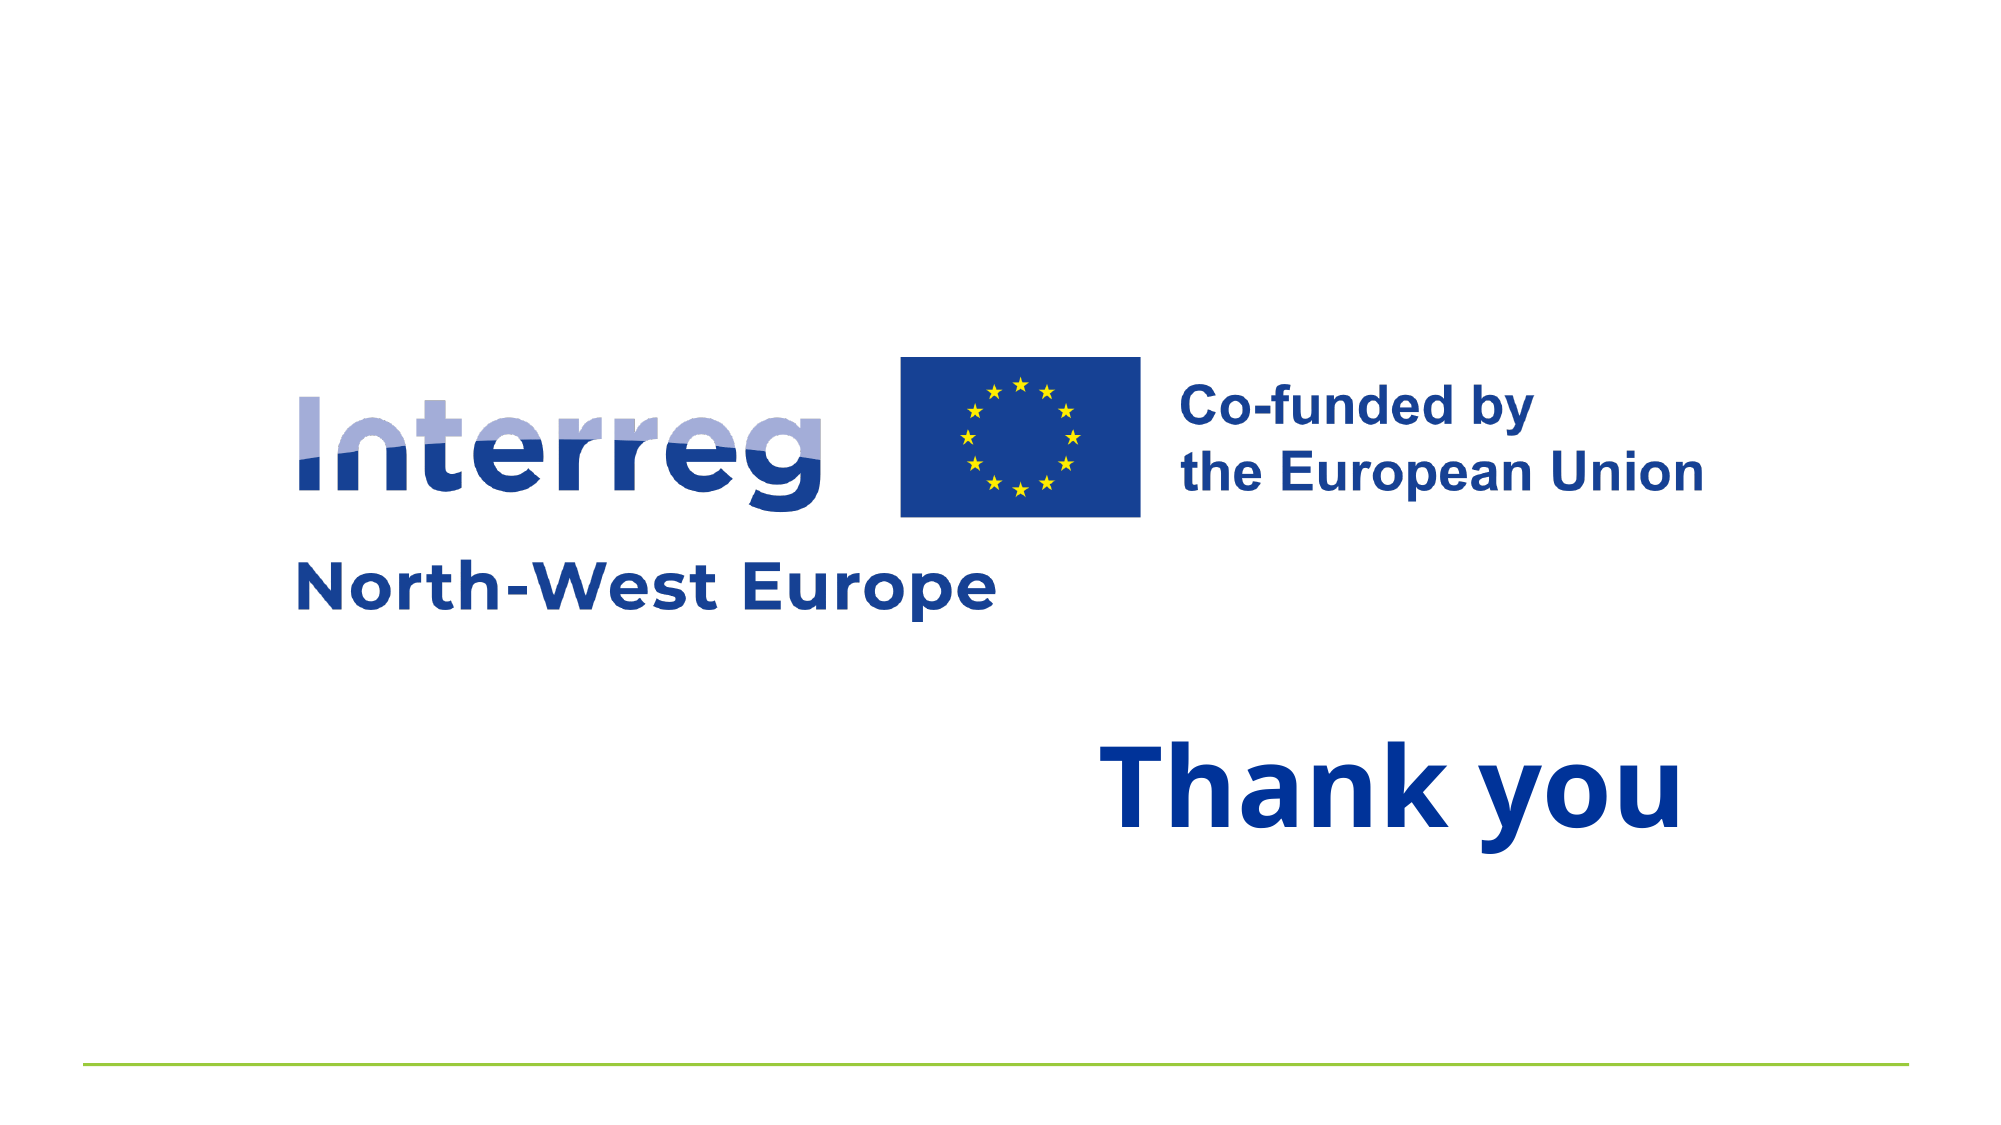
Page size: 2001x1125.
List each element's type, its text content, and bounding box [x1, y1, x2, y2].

picture [298, 357, 1702, 622]
text_box Thank you [426, 707, 1702, 854]
